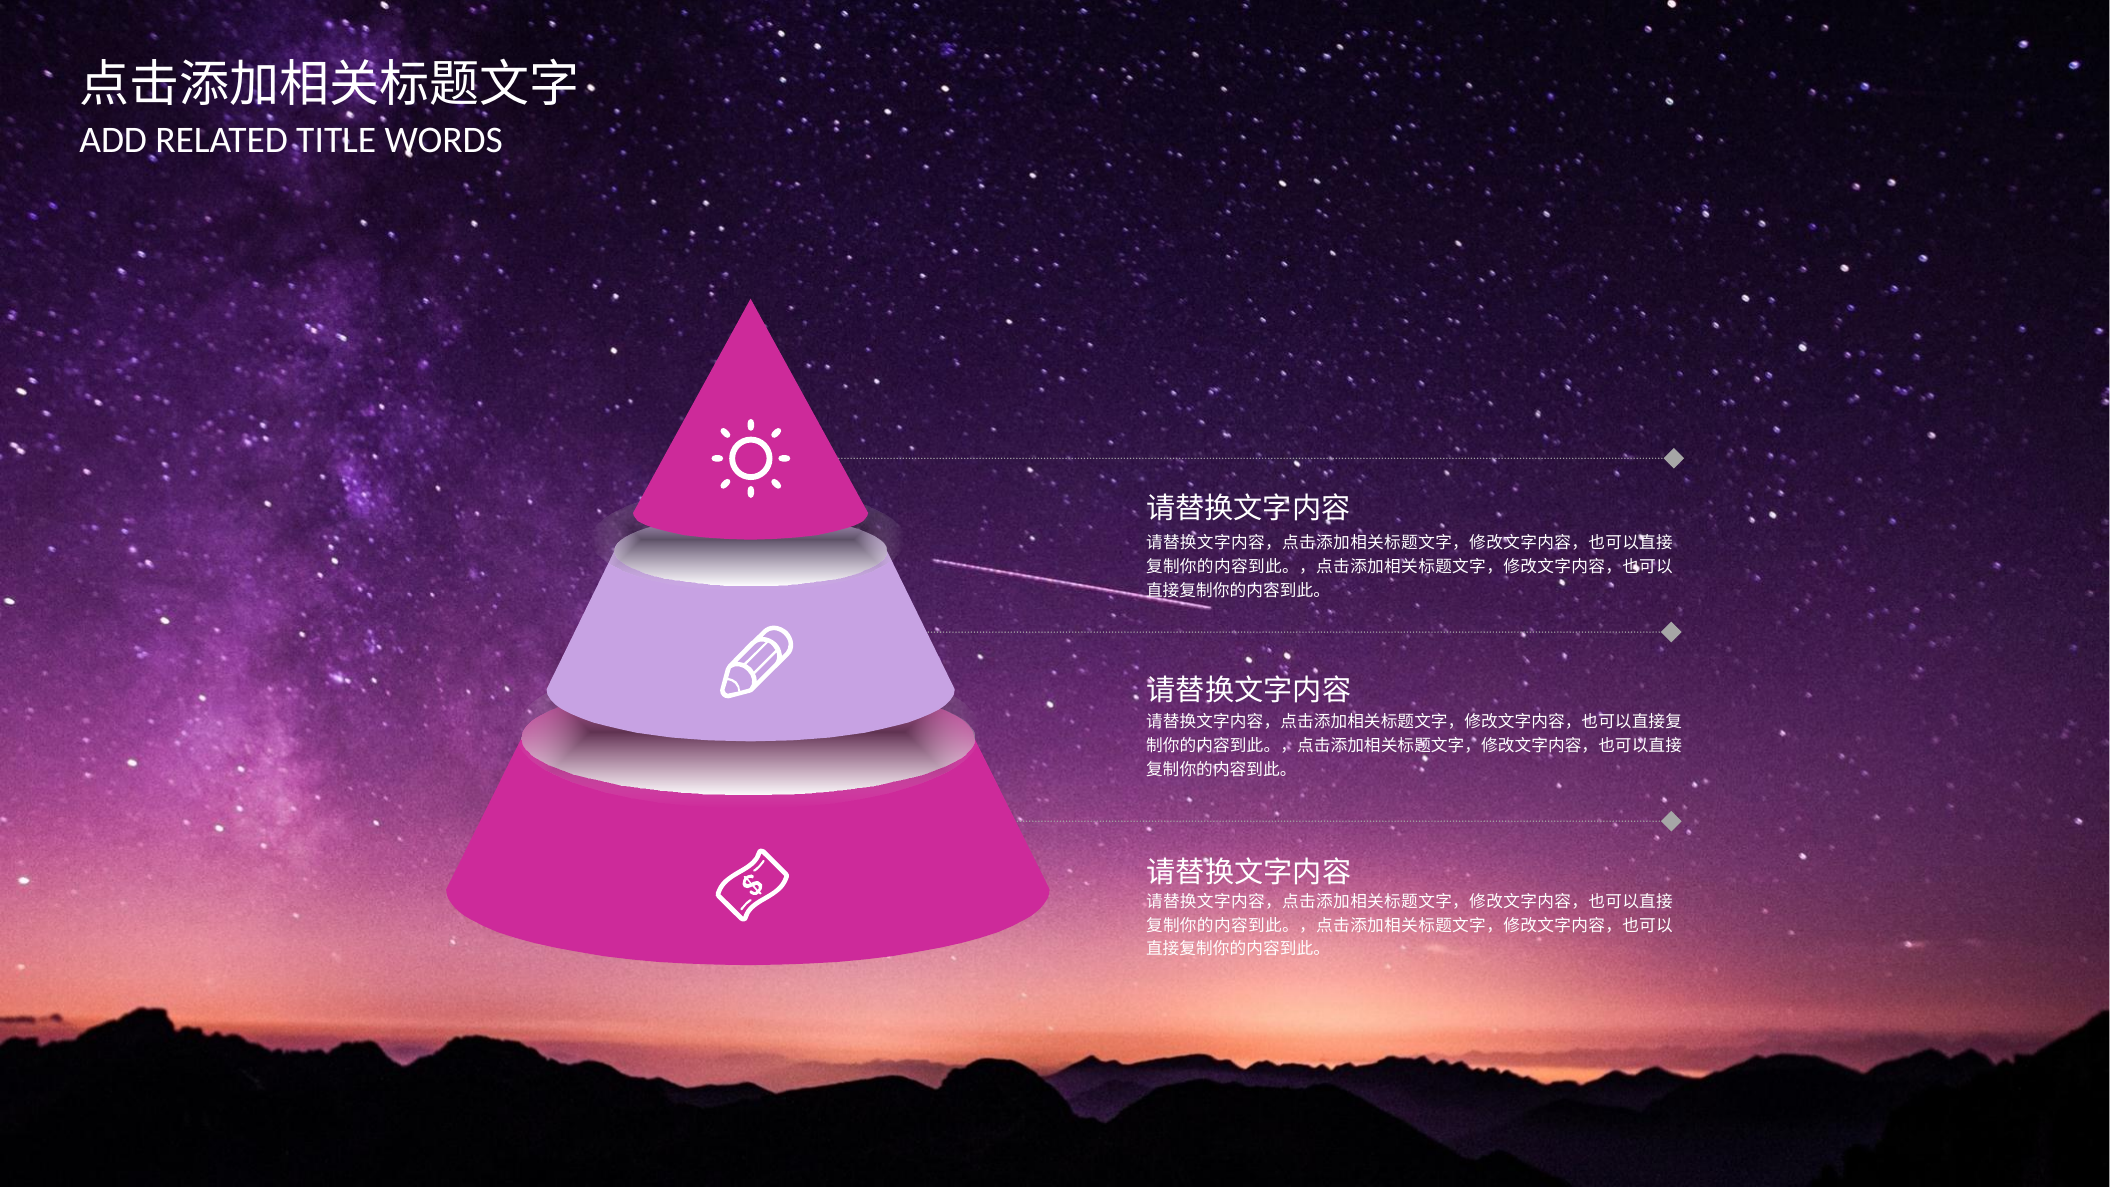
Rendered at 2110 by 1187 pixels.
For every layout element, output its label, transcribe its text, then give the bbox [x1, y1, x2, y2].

text_box [720, 478, 731, 488]
text_box [747, 418, 755, 431]
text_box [446, 655, 1050, 966]
text_box 请替换文字内容 [1146, 846, 1352, 889]
text_box 请替换文字内容，点击添加相关标题文字，修改文字内容，也可以直接复制你的内容到此。，点击添加相关标题文字，修改文字内容，也可以直接复制你的内容到此。 [1146, 886, 1674, 959]
text_box ADD RELATED TITLE WORDS [63, 107, 520, 169]
text_box [771, 428, 782, 438]
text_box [747, 458, 1674, 822]
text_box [715, 848, 790, 922]
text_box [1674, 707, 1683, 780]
text_box [720, 428, 731, 438]
text_box [729, 436, 773, 480]
text_box 点击添加相关标题文字 [63, 43, 596, 120]
text_box [646, 298, 838, 488]
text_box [546, 488, 955, 742]
text_box [711, 455, 724, 462]
picture [0, 0, 2110, 1187]
